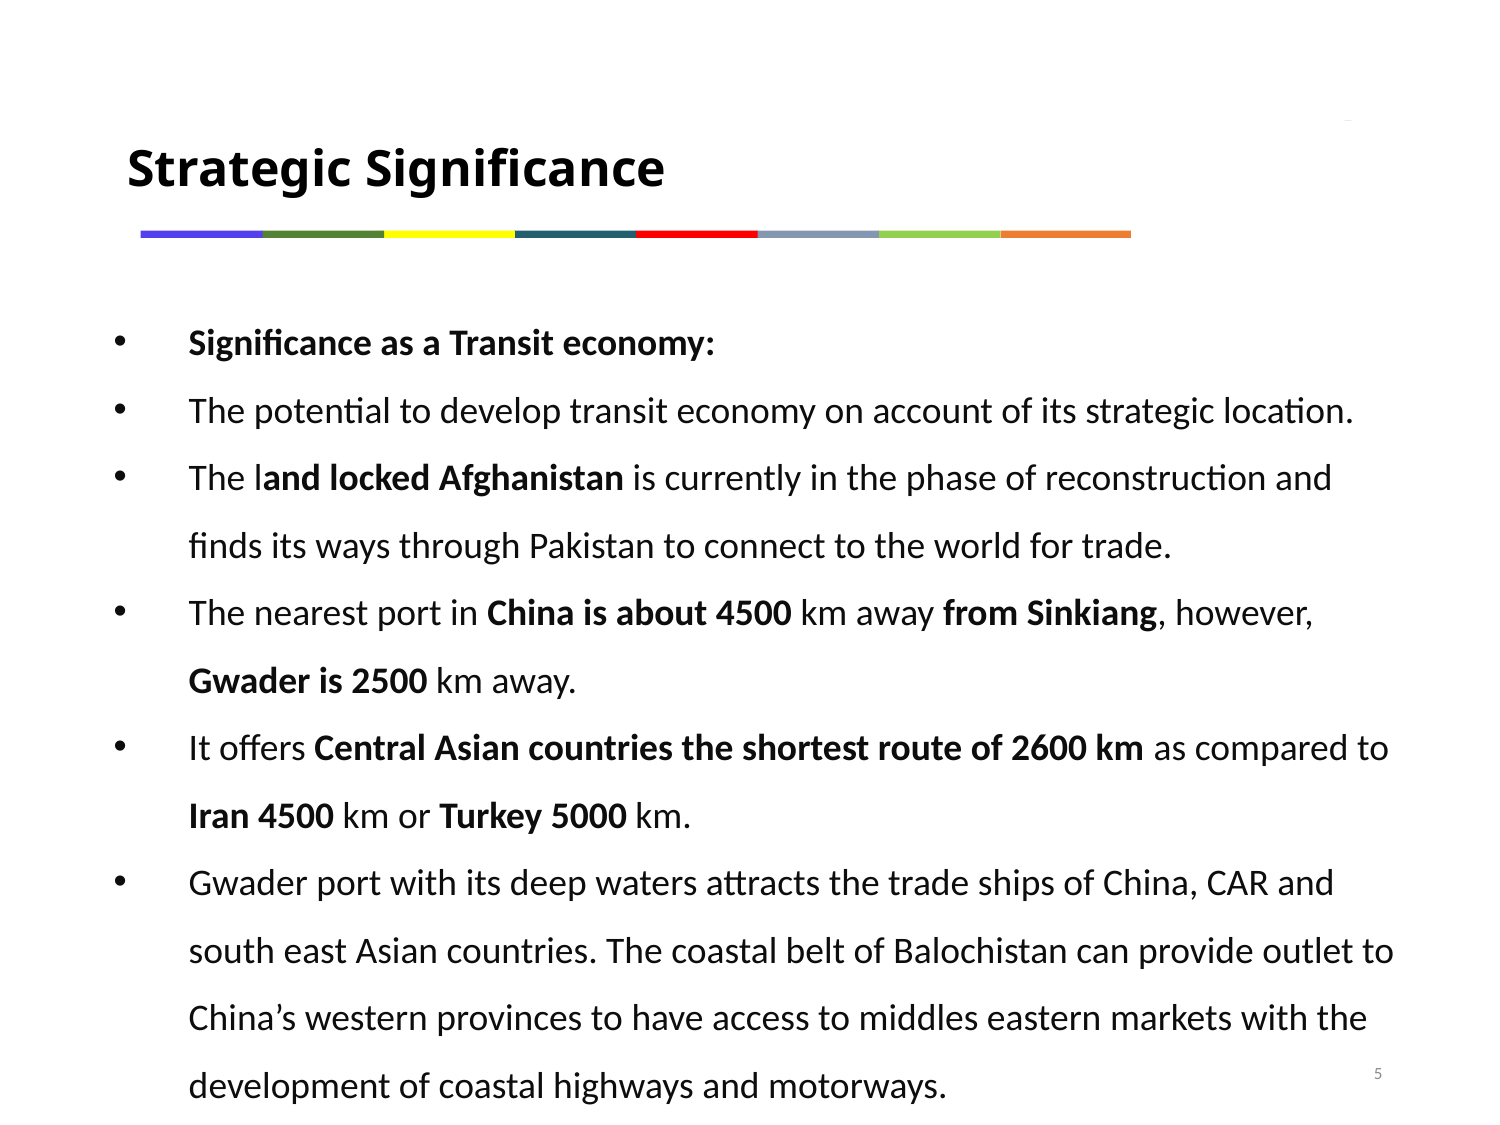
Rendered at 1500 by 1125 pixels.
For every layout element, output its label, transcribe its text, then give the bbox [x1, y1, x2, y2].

text_box Strategic Significance [112, 120, 1500, 276]
text_box Significance as a Transit economy: The potential to develop transit economy on account of its strategic location. The land locked Afghanistan is currently in the phase of reconstruction and finds its ways through Pakistan to connect to the world for trade. The nearest port in China is about 4500 km away from Sinkiang, however, Gwader is 2500 km away. It offers Central Asian countries the shortest route of 2600 km as compared to Iran 4500 km or Turkey 5000 km. Gwader port with its deep waters attracts the trade ships of China, CAR and south east Asian countries. The coastal belt of Balochistan can provide outlet to China’s western provinces to have access to middles eastern markets with the development of coastal highways and motorways. [98, 288, 1415, 1114]
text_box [140, 230, 1131, 239]
slide_number 5 [1060, 1042, 1398, 1103]
